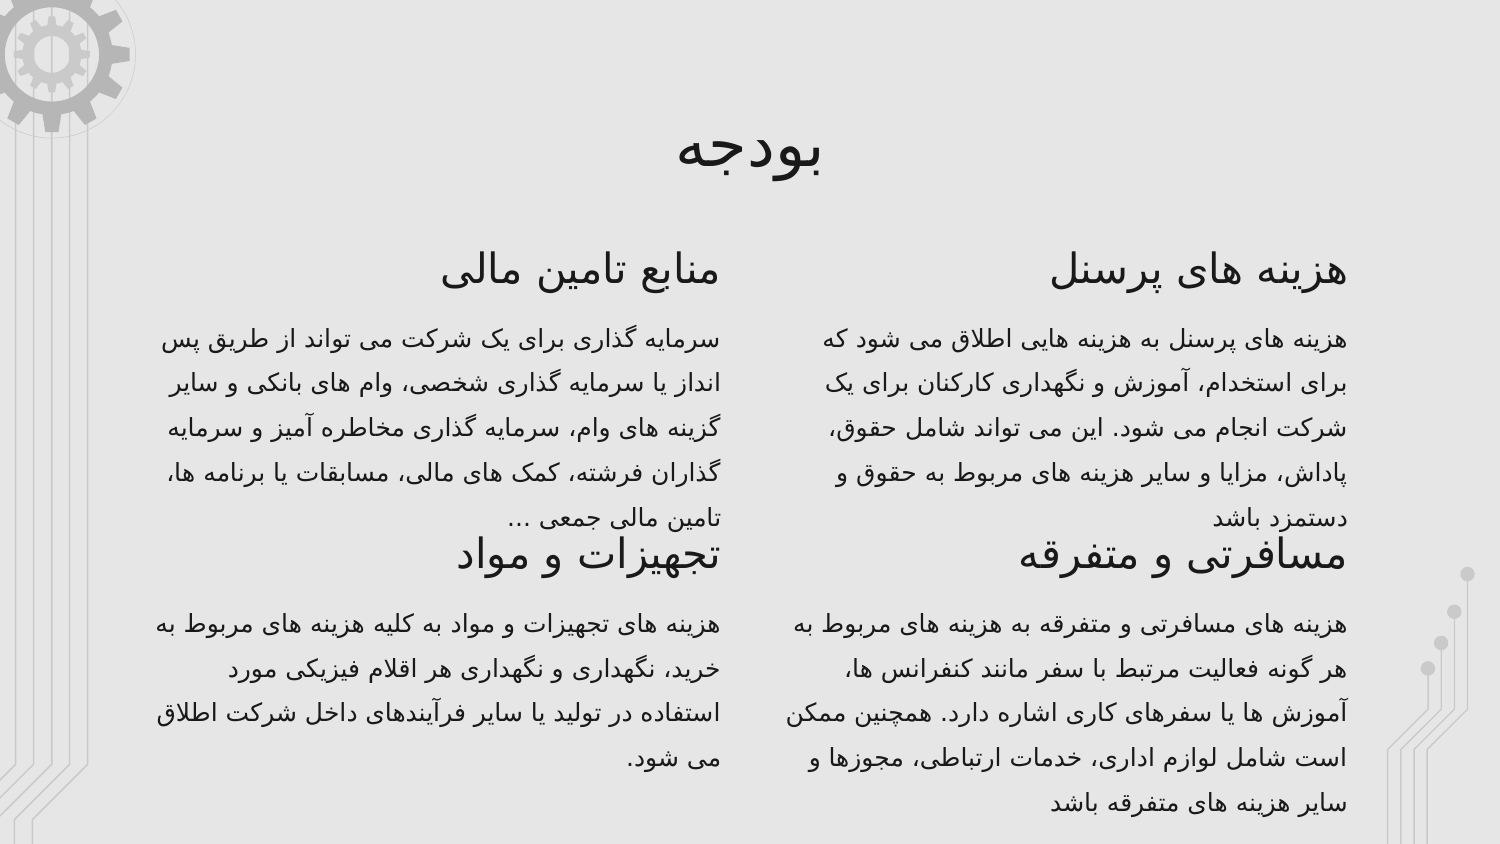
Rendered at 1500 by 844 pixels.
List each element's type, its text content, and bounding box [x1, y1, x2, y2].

title بودجه [118, 88, 1382, 183]
subtitle هزینه های مسافرتی و متفرقه به هزینه های مربوط به هر گونه فعالیت مرتبط با سفر مانند کنفرانس ها، آموزش ها یا سفرهای کاری اشاره دارد. همچنین ممکن است شامل لوازم اداری، خدمات ارتباطی، مجوزها و سایر هزینه های متفرقه باشد [763, 592, 1364, 756]
subtitle تجهیزات و مواد [136, 469, 737, 592]
subtitle سرمایه گذاری برای یک شرکت می تواند از طریق پس انداز یا سرمایه گذاری شخصی، وام های بانکی و سایر گزینه های وام، سرمایه گذاری مخاطره آمیز و سرمایه گذاران فرشته، کمک های مالی، مسابقات یا برنامه ها، تامین مالی جمعی ... [136, 307, 737, 469]
subtitle هزینه های تجهیزات و مواد به کلیه هزینه های مربوط به خرید، نگهداری و نگهداری هر اقلام فیزیکی مورد استفاده در تولید یا سایر فرآیندهای داخل شرکت اطلاق می شود. [136, 592, 737, 756]
subtitle هزینه های پرسنل به هزینه هایی اطلاق می شود که برای استخدام، آموزش و نگهداری کارکنان برای یک شرکت انجام می شود. این می تواند شامل حقوق، پاداش، مزایا و سایر هزینه های مربوط به حقوق و دستمزد باشد [763, 307, 1364, 469]
subtitle منابع تامین مالی [136, 184, 737, 307]
subtitle هزینه های پرسنل [763, 184, 1364, 307]
subtitle مسافرتی و متفرقه [763, 469, 1364, 592]
